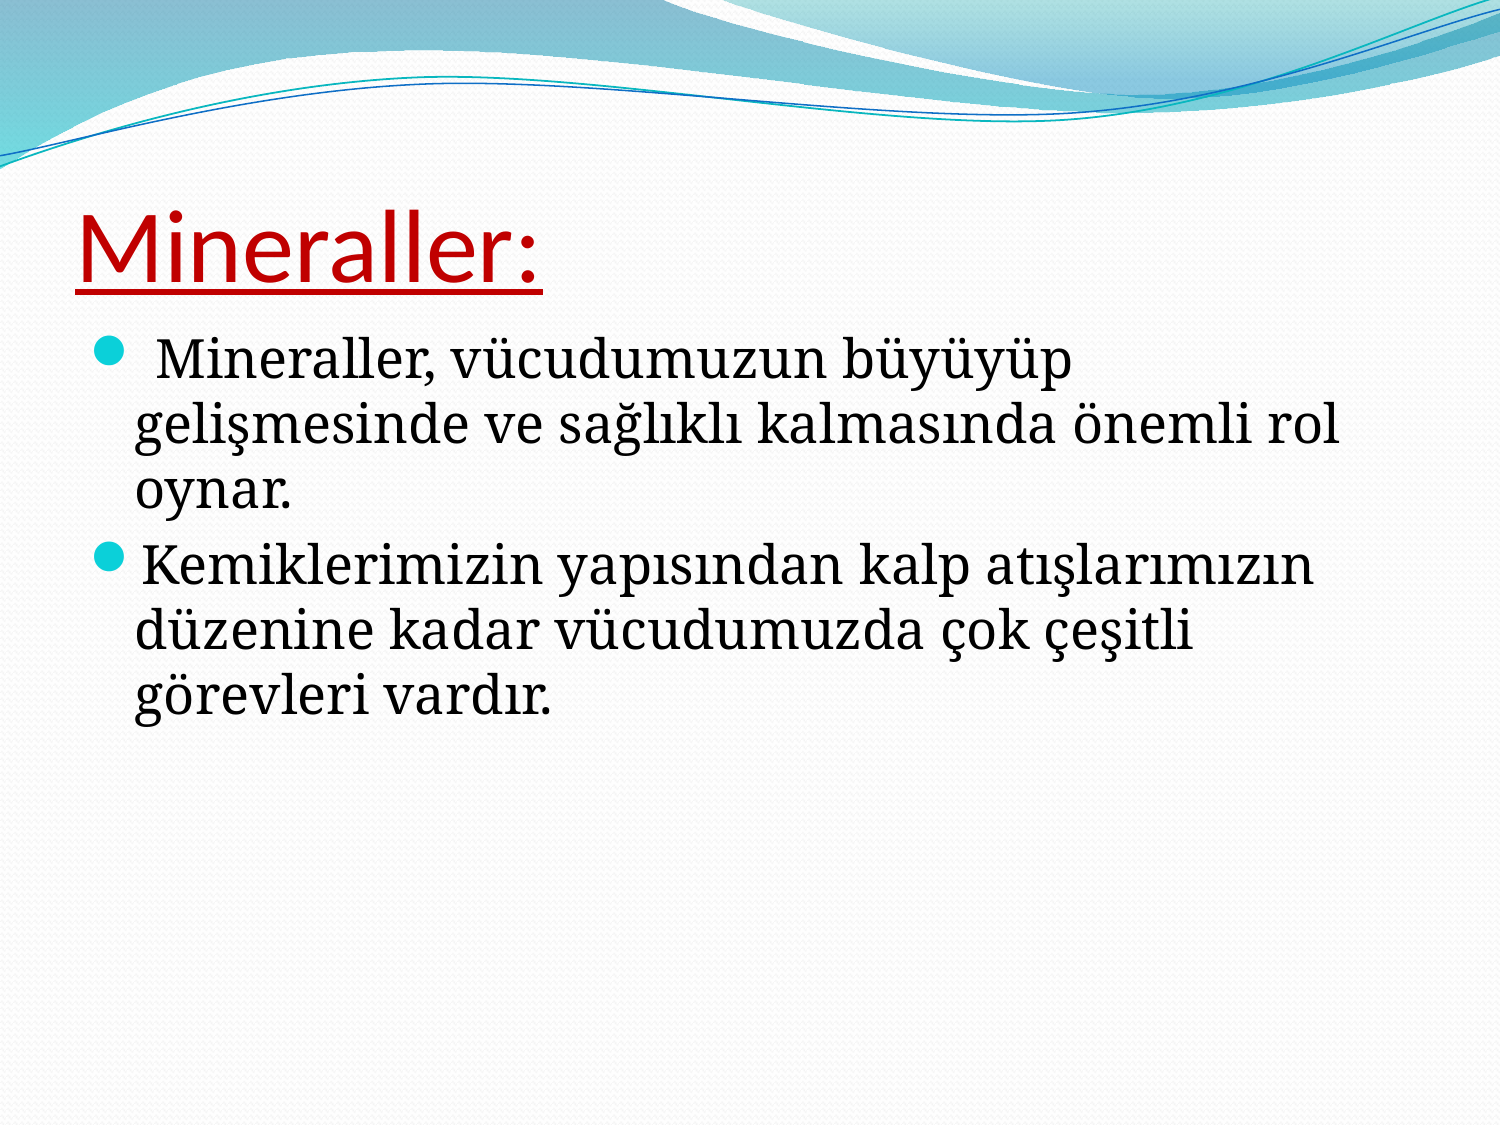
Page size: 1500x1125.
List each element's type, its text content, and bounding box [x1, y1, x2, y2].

title Mineraller: [75, 115, 1425, 303]
list Mineraller, vücudumuzun büyüyüp gelişmesinde ve sağlıklı kalmasında önemli rol oynar. Kemiklerimizin yapısından kalp atışlarımızın düzenine kadar vücudumuzda çok çeşitli görevleri vardır. [75, 317, 1425, 905]
